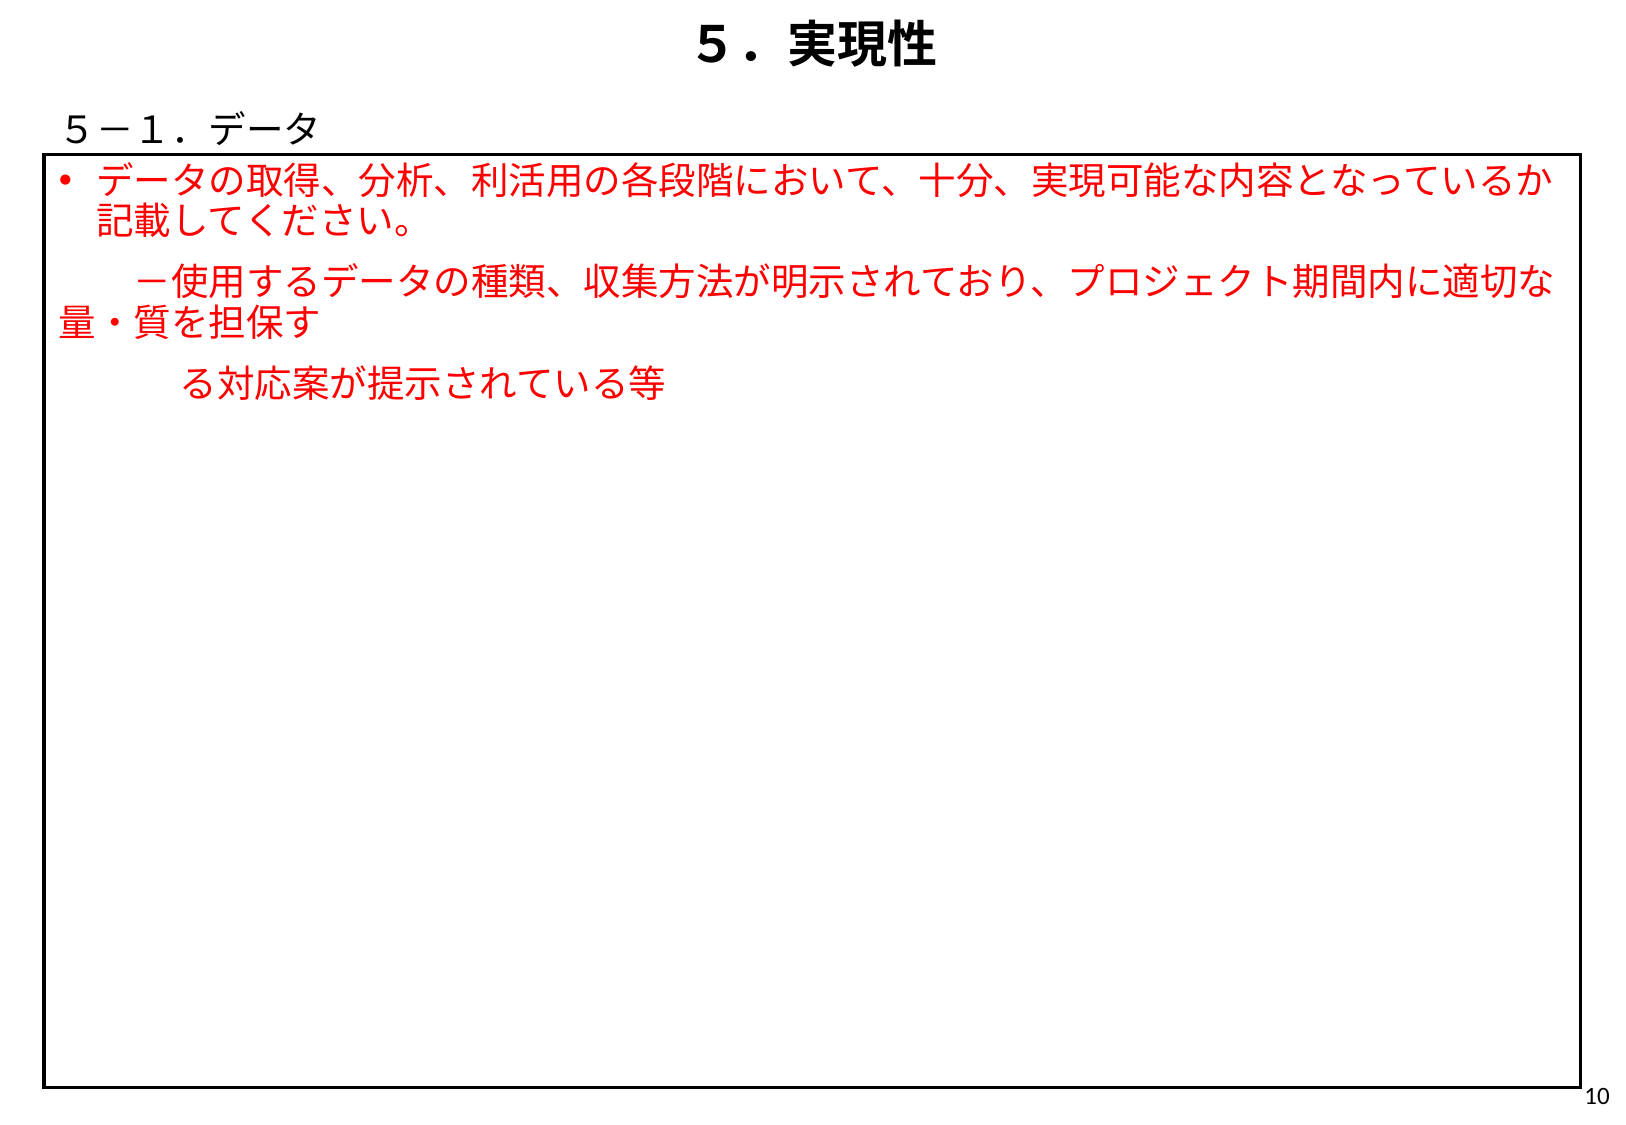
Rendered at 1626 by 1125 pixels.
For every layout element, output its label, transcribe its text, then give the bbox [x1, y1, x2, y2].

text_box データの取得、分析、利活用の各段階において、十分、実現可能な内容となっているか記載してください。 －使用するデータの種類、収集方法が明示されており、プロジェクト期間内に適切な量・質を担保す る対応案が提示されている等 [44, 160, 1581, 1088]
slide_number 9 [1259, 1065, 1625, 1125]
title ５．実現性 [0, 0, 1625, 93]
text_box ５－１．データ [44, 103, 1581, 160]
